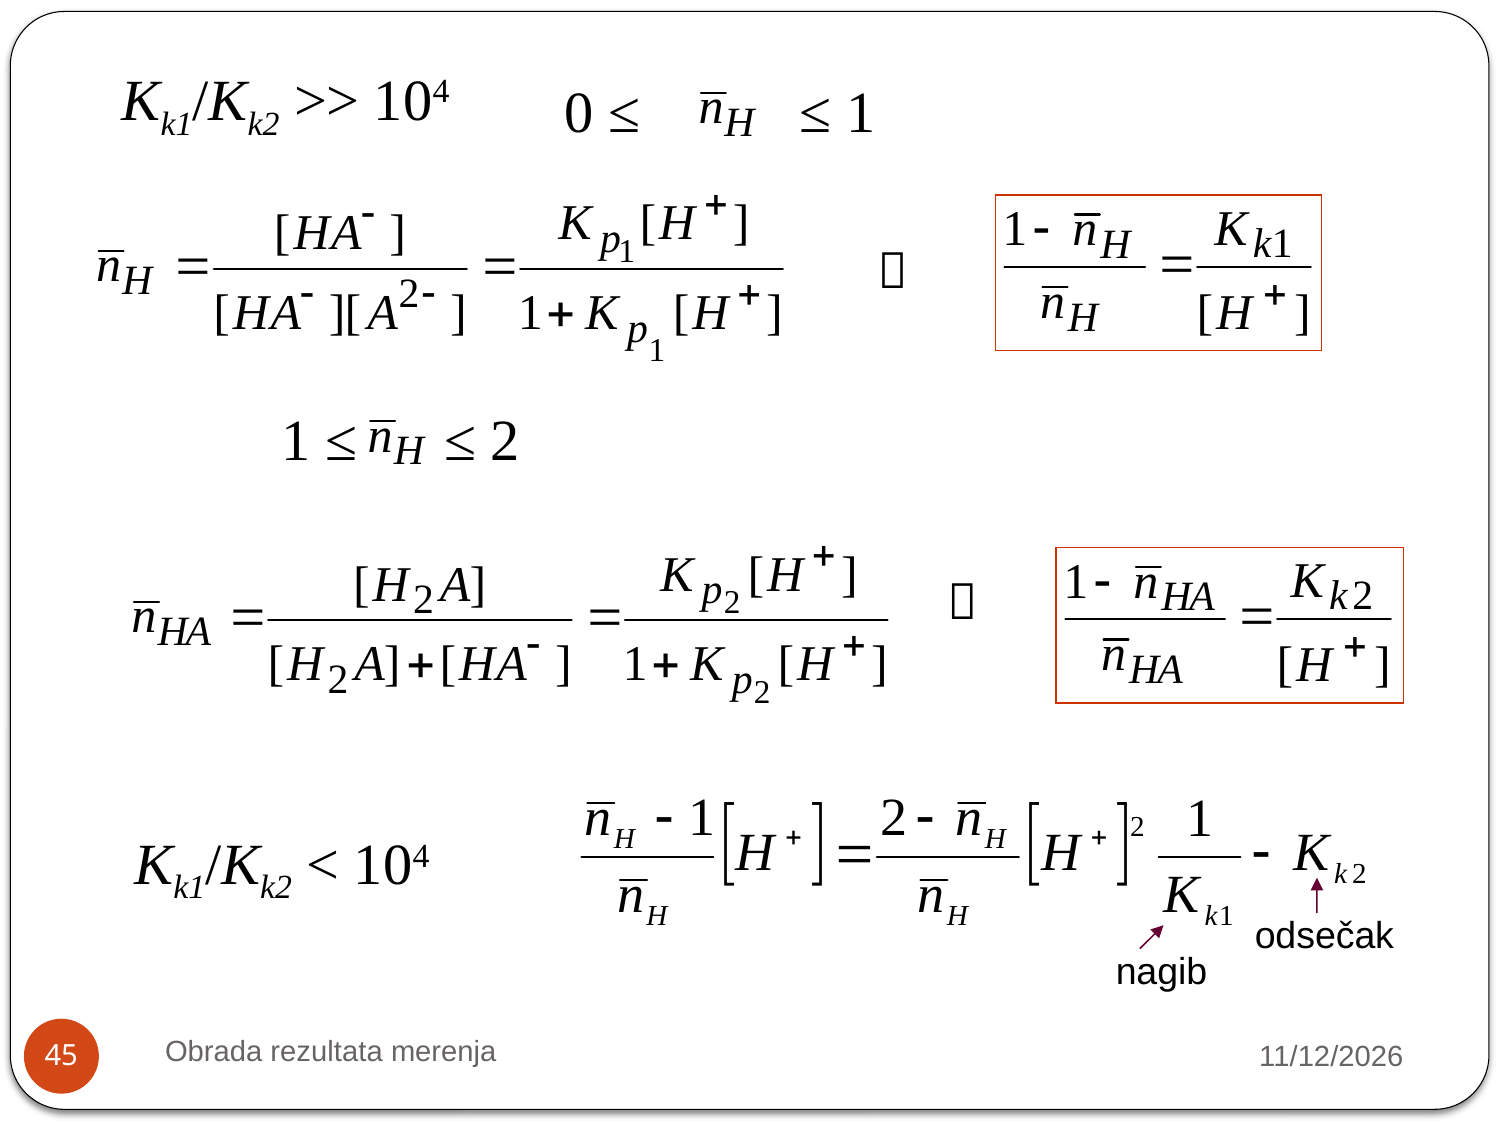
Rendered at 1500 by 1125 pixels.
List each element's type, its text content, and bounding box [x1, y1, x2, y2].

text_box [995, 195, 1322, 351]
text_box odsečak [1240, 903, 1409, 964]
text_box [1056, 547, 1404, 703]
text_box 0 ≤ ≤ 1 [549, 66, 891, 152]
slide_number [1012, 1015, 1419, 1094]
text_box  [862, 231, 923, 306]
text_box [123, 523, 900, 717]
text_box 1 ≤ ≤ 2 [266, 394, 546, 480]
text_box nagib [1101, 946, 1223, 999]
footer Obrada rezultata merenja [150, 1012, 800, 1088]
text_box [359, 401, 440, 474]
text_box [690, 73, 771, 145]
text_box Kk1/Kk2 < 104 [119, 818, 455, 914]
text_box  [932, 561, 993, 637]
slide_number 45 [23, 1018, 99, 1094]
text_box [572, 783, 1376, 937]
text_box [88, 172, 794, 374]
text_box Kk1/Kk2 >> 104 [107, 54, 480, 150]
